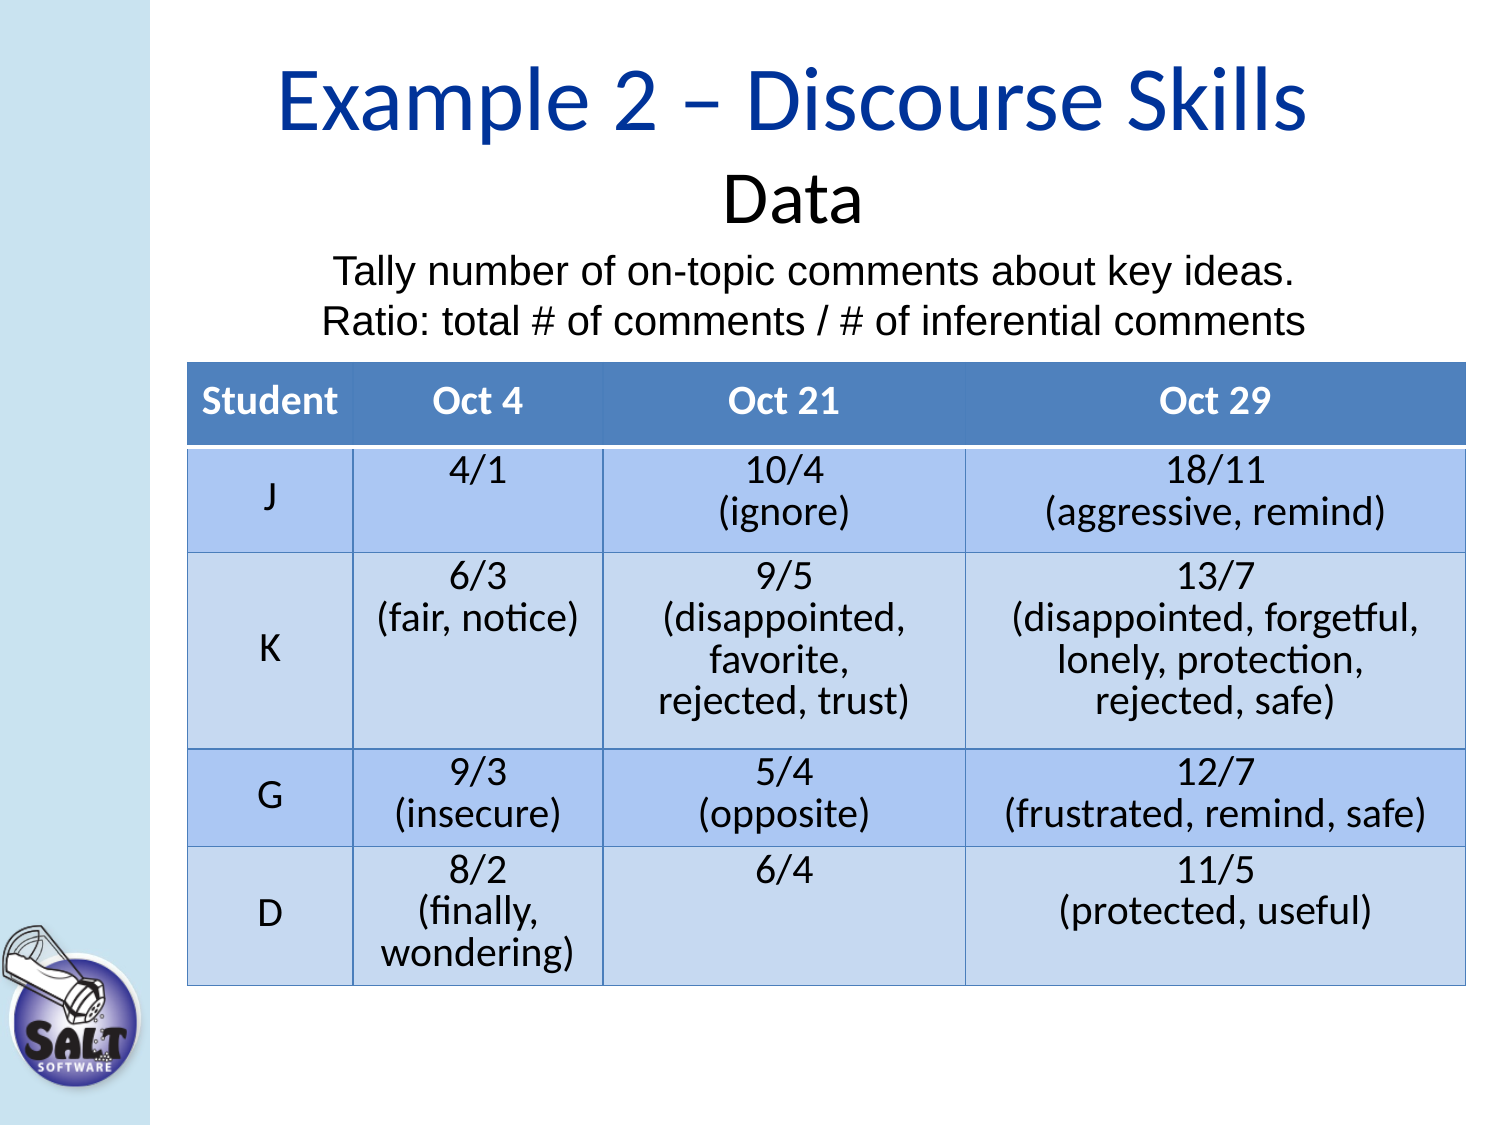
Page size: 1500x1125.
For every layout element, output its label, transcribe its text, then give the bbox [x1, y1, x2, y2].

table_cell 10/4 (ignore) [604, 449, 965, 552]
table_cell 6/4 [604, 847, 965, 985]
table_cell 9/3 (insecure) [354, 750, 602, 846]
table_cell 6/3 (fair, notice) [354, 553, 602, 748]
table_cell 11/5 (protected, useful) [966, 847, 1465, 985]
table_cell G [188, 750, 352, 846]
table_header Student [188, 363, 352, 445]
table_cell 18/11 (aggressive, remind) [966, 449, 1465, 552]
table_cell 5/4 (opposite) [604, 750, 965, 846]
table_cell D [188, 847, 352, 985]
table_cell 4/1 [354, 449, 602, 552]
table_cell 13/7 (disappointed, forgetful, lonely, protection, rejected, safe) [966, 553, 1465, 748]
table_header Oct 4 [354, 363, 602, 445]
picture [0, 0, 150, 1125]
title Example 2 – Discourse Skills Data [162, 45, 1425, 233]
table_cell K [188, 553, 352, 748]
table_cell 12/7 (frustrated, remind, safe) [966, 750, 1465, 846]
table_header Oct 21 [604, 363, 965, 445]
table_cell J [188, 449, 352, 552]
table_cell 8/2 (finally, wondering) [354, 847, 602, 985]
text_box Tally number of on-topic comments about key ideas. Ratio: total # of comments / # of inferential comments [182, 236, 1446, 351]
table_header Oct 29 [966, 363, 1465, 445]
table_cell 9/5 (disappointed, favorite, rejected, trust) [604, 553, 965, 748]
